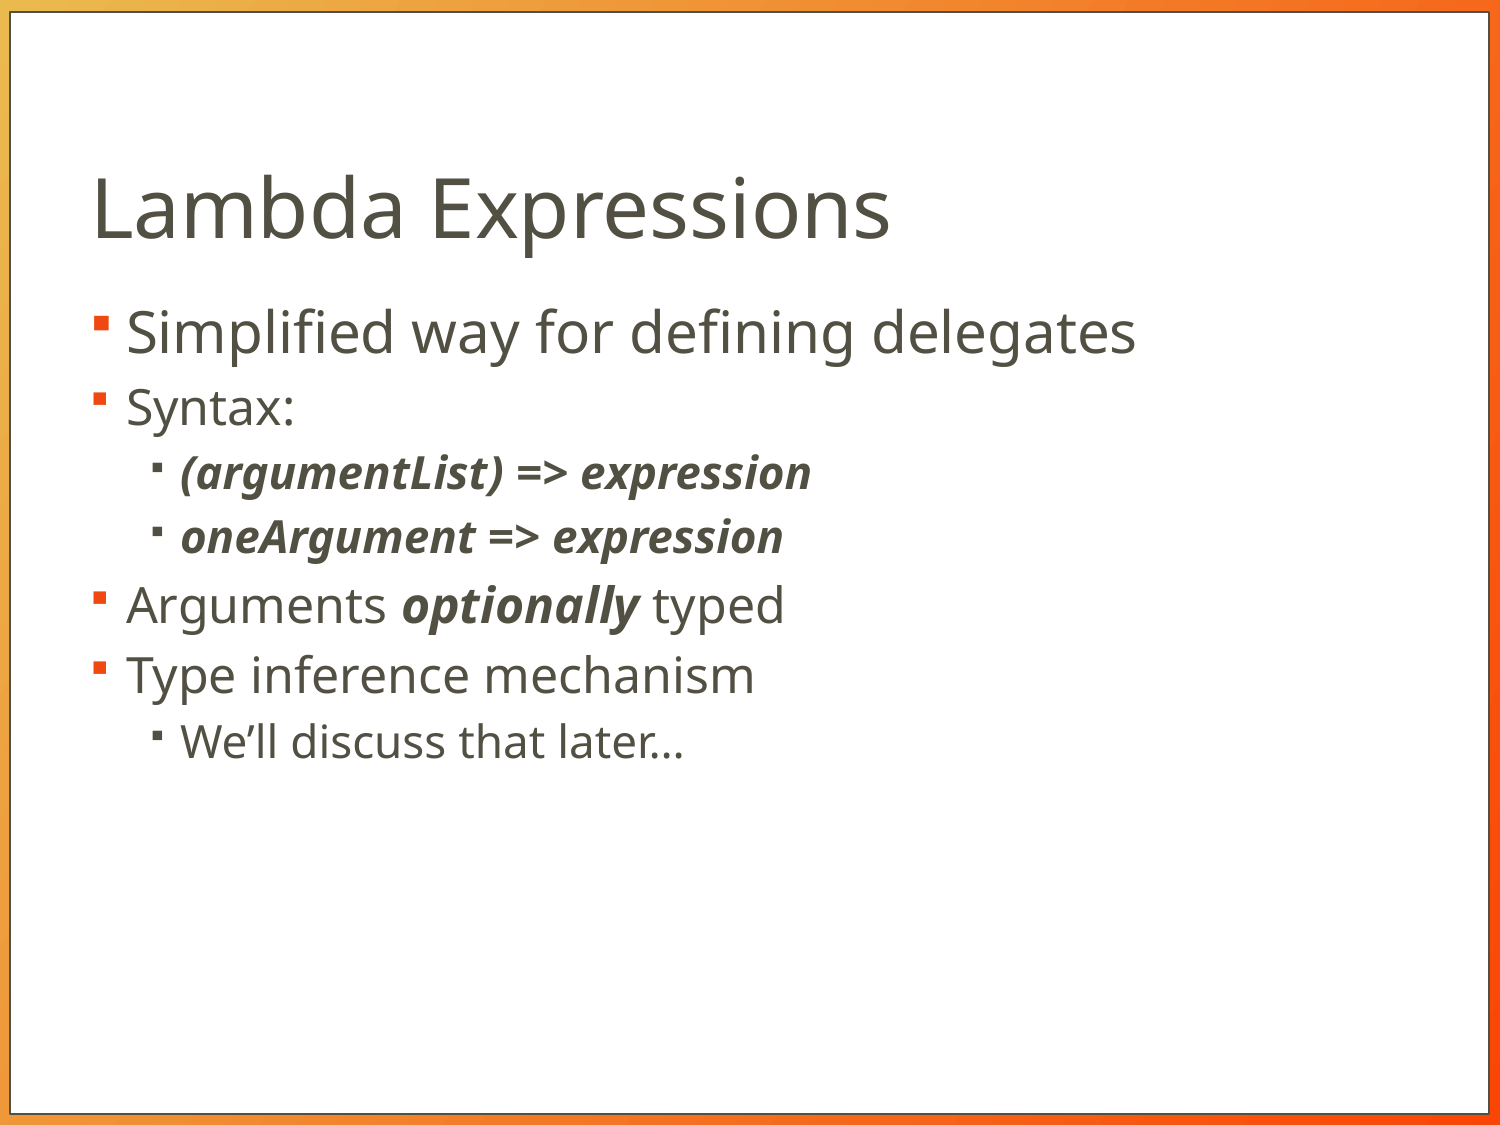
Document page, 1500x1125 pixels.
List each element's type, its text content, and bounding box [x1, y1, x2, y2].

list Simplified way for defining delegates Syntax: (argumentList) => expression oneArgument => expression Arguments optionally typed Type inference mechanism We’ll discuss that later… [75, 287, 1425, 1005]
title Lambda Expressions [75, 75, 1425, 263]
